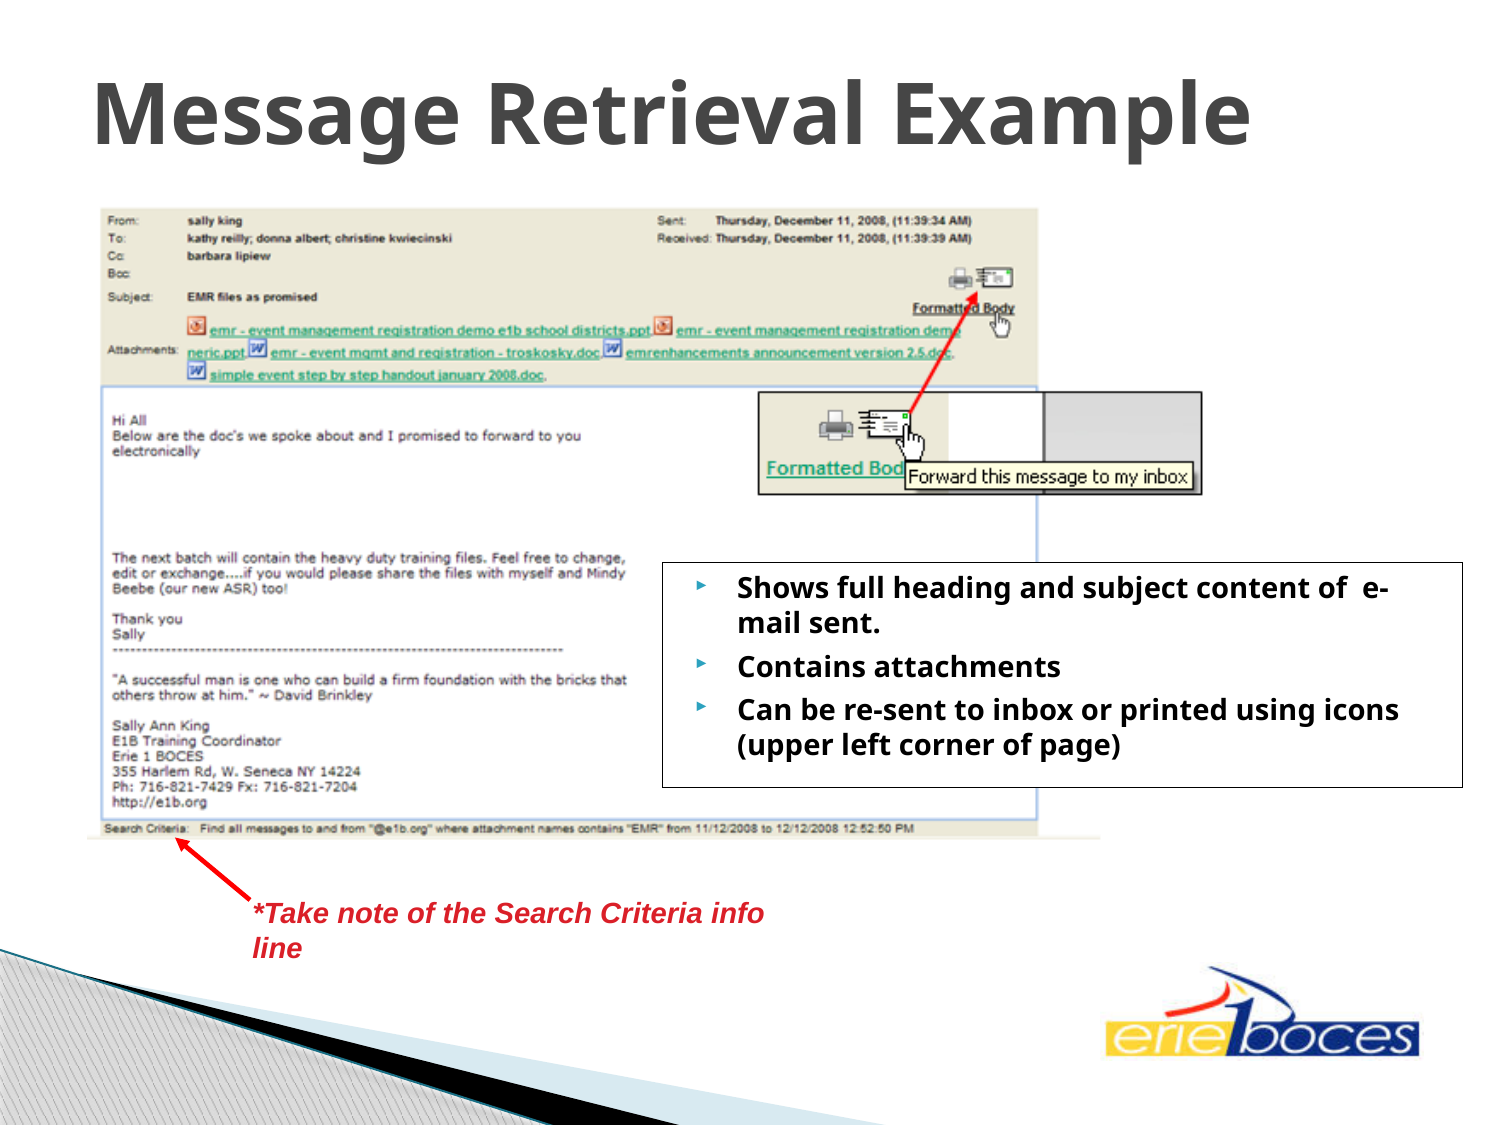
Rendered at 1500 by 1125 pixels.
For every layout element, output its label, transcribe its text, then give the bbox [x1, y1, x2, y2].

picture [1099, 962, 1424, 1062]
text_box *Take note of the Search Criteria info line [237, 887, 813, 973]
picture [87, 199, 1213, 846]
text_box Shows full heading and subject content of e-mail sent. Contains attachments Can be re-sent to inbox or printed using icons (upper left corner of page) [1218, 562, 1463, 788]
title Message Retrieval Example [75, 45, 1425, 175]
